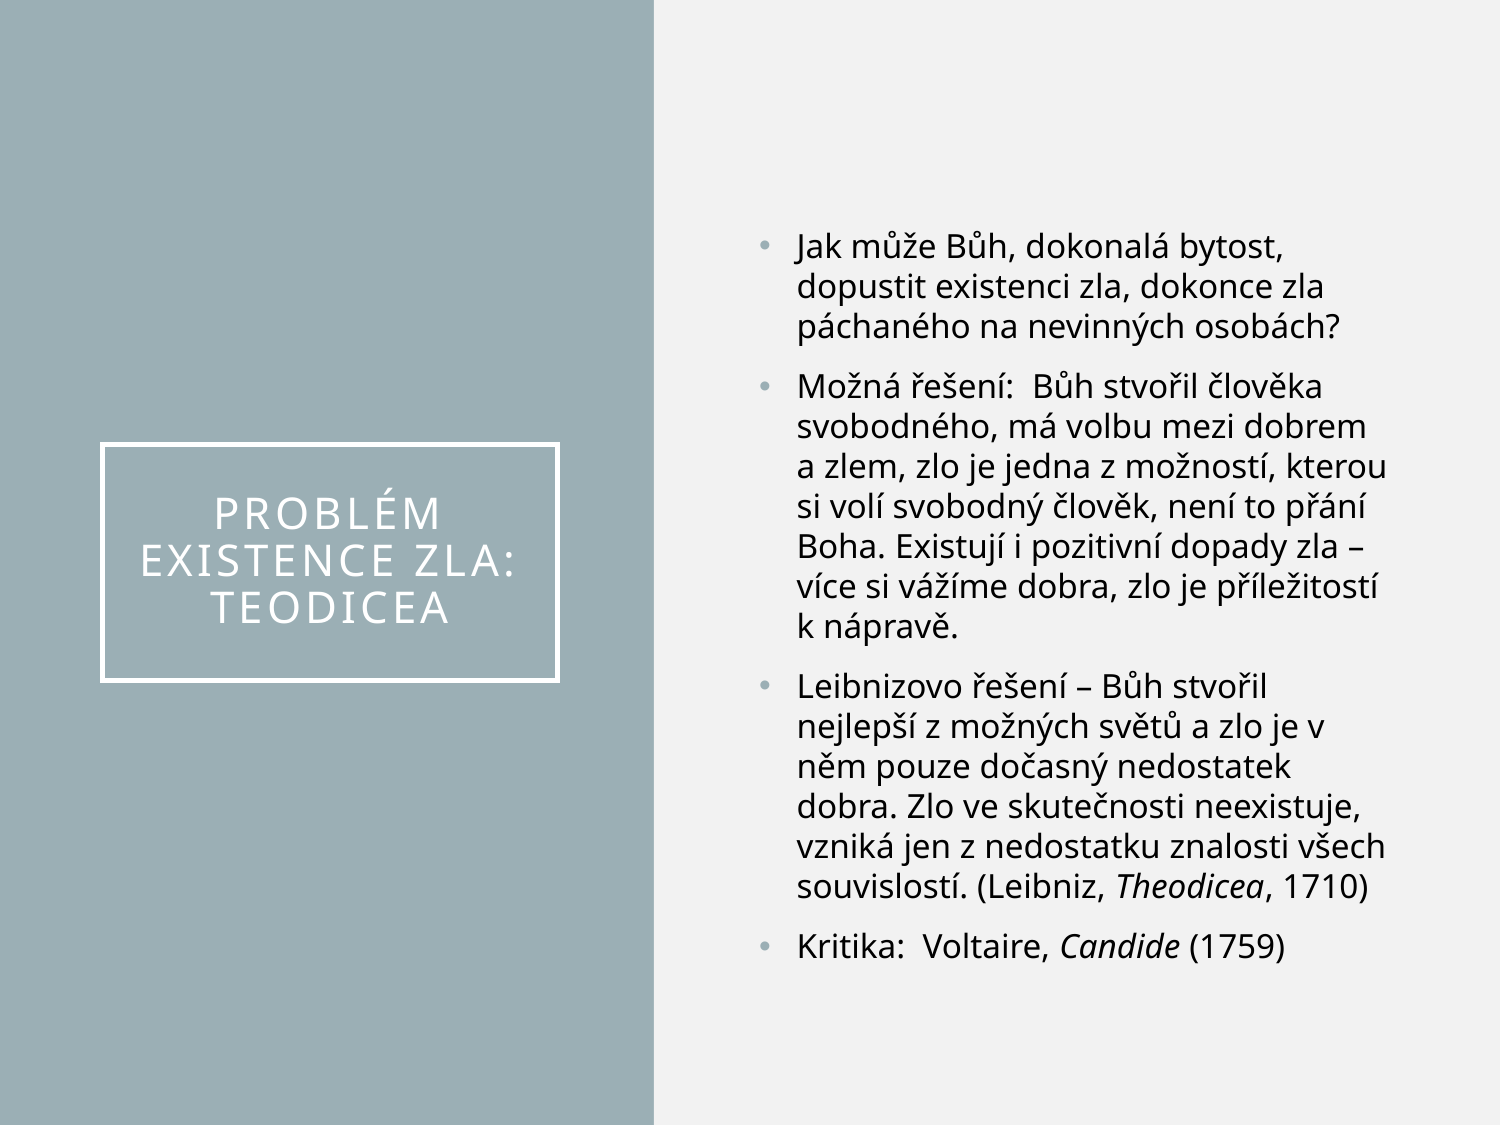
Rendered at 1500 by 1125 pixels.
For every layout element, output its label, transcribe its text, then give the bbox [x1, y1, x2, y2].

list Jak může Bůh, dokonalá bytost, dopustit existenci zla, dokonce zla páchaného na nevinných osobách? Možná řešení: Bůh stvořil člověka svobodného, má volbu mezi dobrem a zlem, zlo je jedna z možností, kterou si volí svobodný člověk, není to přání Boha. Existují i pozitivní dopady zla – více si vážíme dobra, zlo je příležitostí k nápravě. Leibnizovo řešení – Bůh stvořil nejlepší z možných světů a zlo je v něm pouze dočasný nedostatek dobra. Zlo ve skutečnosti neexistuje, vzniká jen z nedostatku znalosti všech souvislostí. (Leibniz, Theodicea, 1710) Kritika: Voltaire, Candide (1759) [744, 131, 1410, 994]
text_box [653, 0, 1500, 1125]
title Problém existence zla: Teodicea [100, 442, 560, 683]
